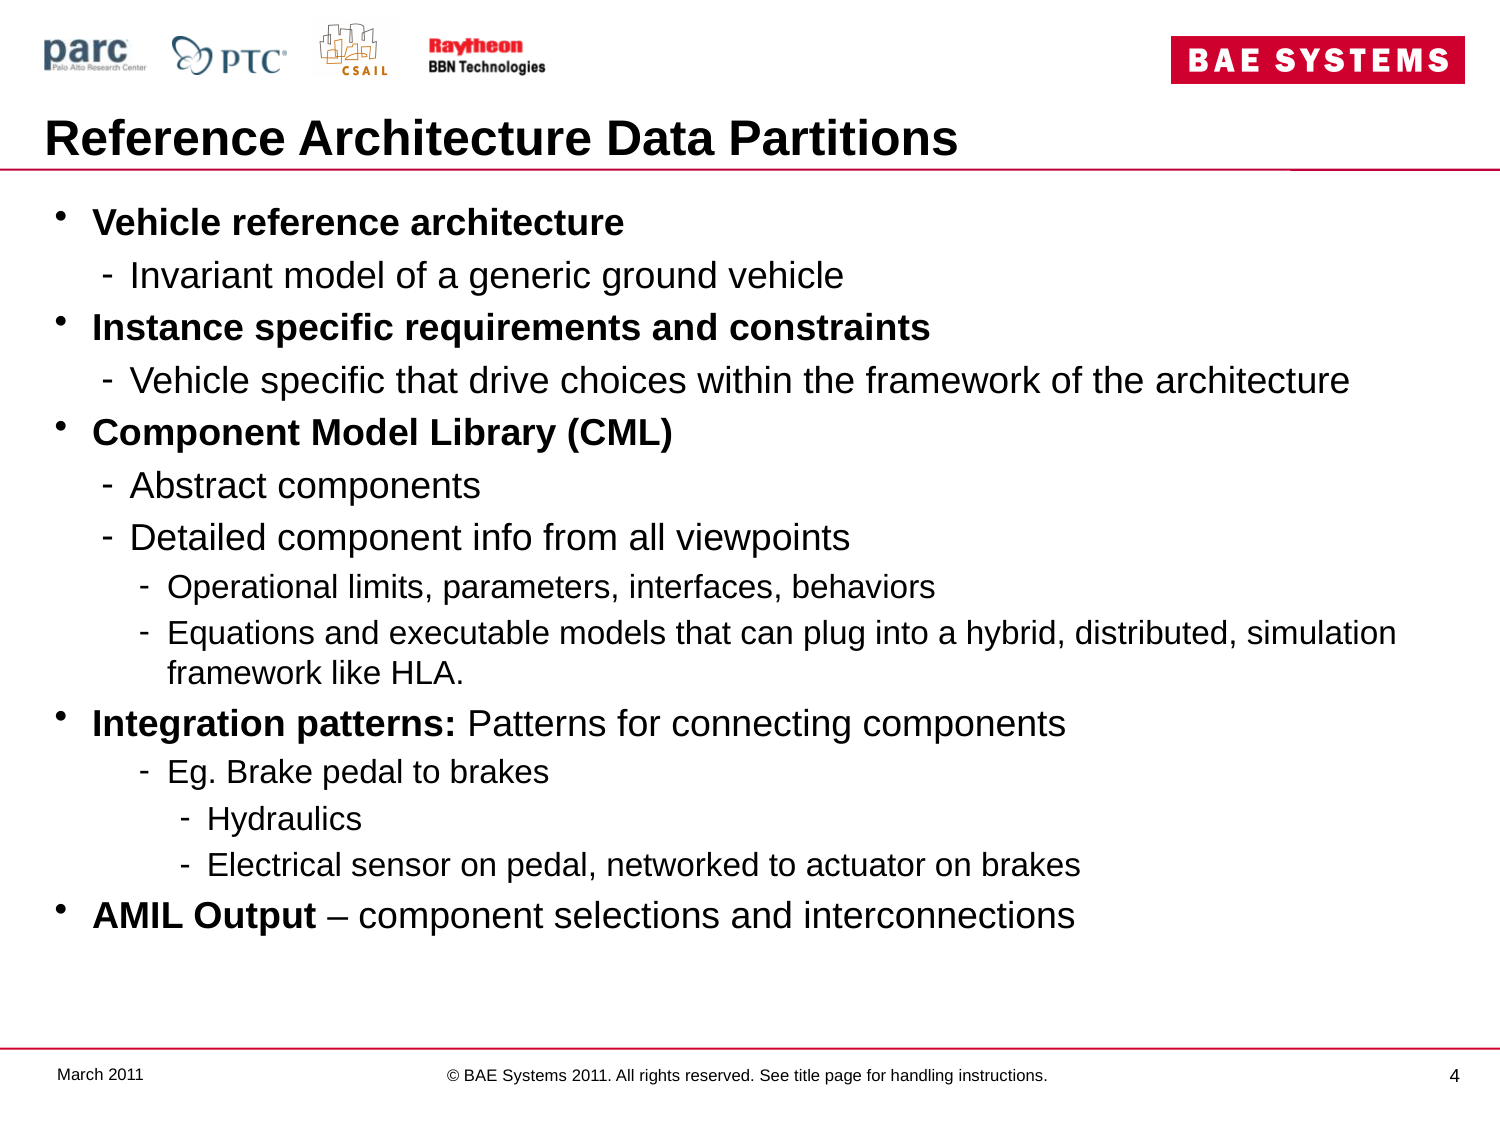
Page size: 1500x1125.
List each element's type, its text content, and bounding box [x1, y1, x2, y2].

slide_number 4 [1124, 1055, 1476, 1109]
picture [311, 17, 399, 73]
picture [172, 36, 287, 73]
footer © BAE Systems 2011. All rights reserved. See title page for handling instructions. [374, 1057, 1122, 1112]
picture [44, 39, 147, 71]
title Reference Architecture Data Partitions [44, 73, 1405, 168]
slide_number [41, 1055, 393, 1112]
picture [1171, 36, 1465, 84]
picture [423, 30, 551, 73]
list Vehicle reference architecture Invariant model of a generic ground vehicle Instance specific requirements and constraints Vehicle specific that drive choices within the framework of the architecture Component Model Library (CML) Abstract components Detailed component info from all viewpoints Operational limits, parameters, interfaces, behaviors Equations and executable models that can plug into a hybrid, distributed, simulation framework like HLA. Integration patterns: Patterns for connecting components Eg. Brake pedal to brakes Hydraulics Electrical sensor on pedal, networked to actuator on brakes AMIL Output – component selections and interconnections [39, 190, 1459, 1038]
